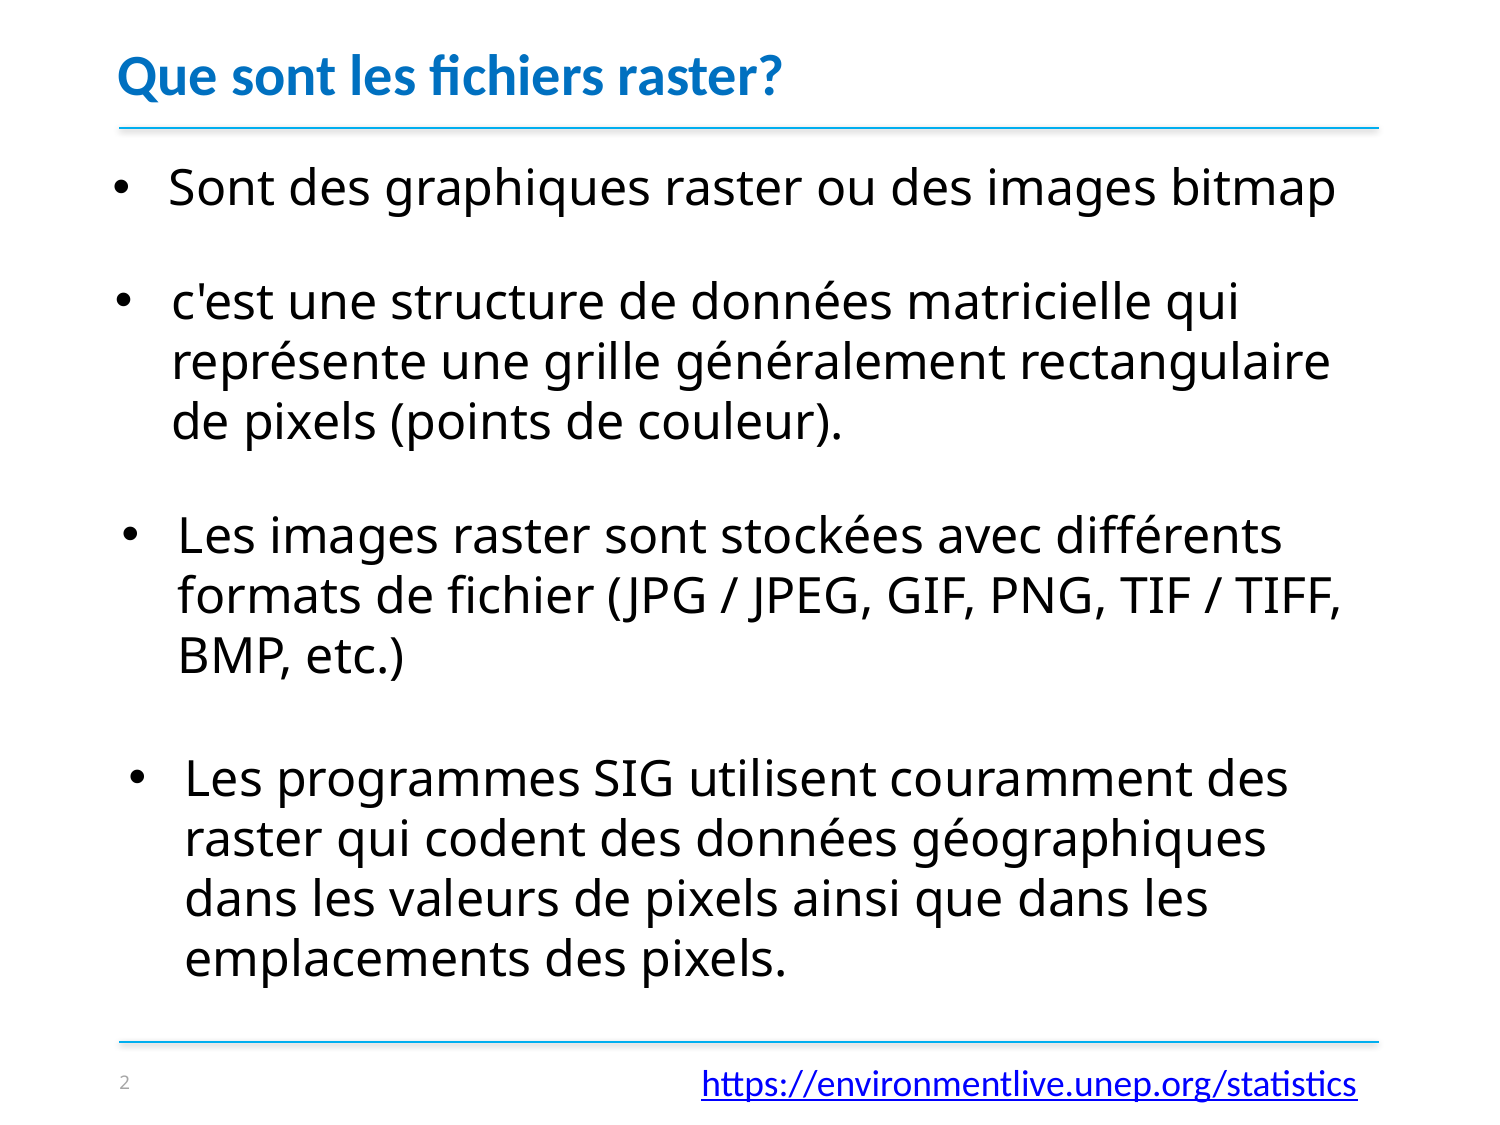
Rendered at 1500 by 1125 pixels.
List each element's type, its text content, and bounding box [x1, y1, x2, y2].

text_box c'est une structure de données matricielle qui représente une grille généralement rectangulaire de pixels (points de couleur). [114, 269, 1373, 450]
text_box 2 [119, 1049, 1380, 1125]
text_box Les programmes SIG utilisent couramment des raster qui codent des données géographiques dans les valeurs de pixels ainsi que dans les emplacements des pixels. [113, 738, 1406, 994]
text_box Les images raster sont stockées avec différents formats de fichier (JPG / JPEG, GIF, PNG, TIF / TIFF, BMP, etc.) [121, 503, 1380, 684]
text_box Sont des graphiques raster ou des images bitmap [112, 155, 1373, 216]
text_box https://environmentlive.unep.org/statistics [686, 1051, 1373, 1111]
text_box Que sont les fichiers raster? [117, 13, 1377, 129]
